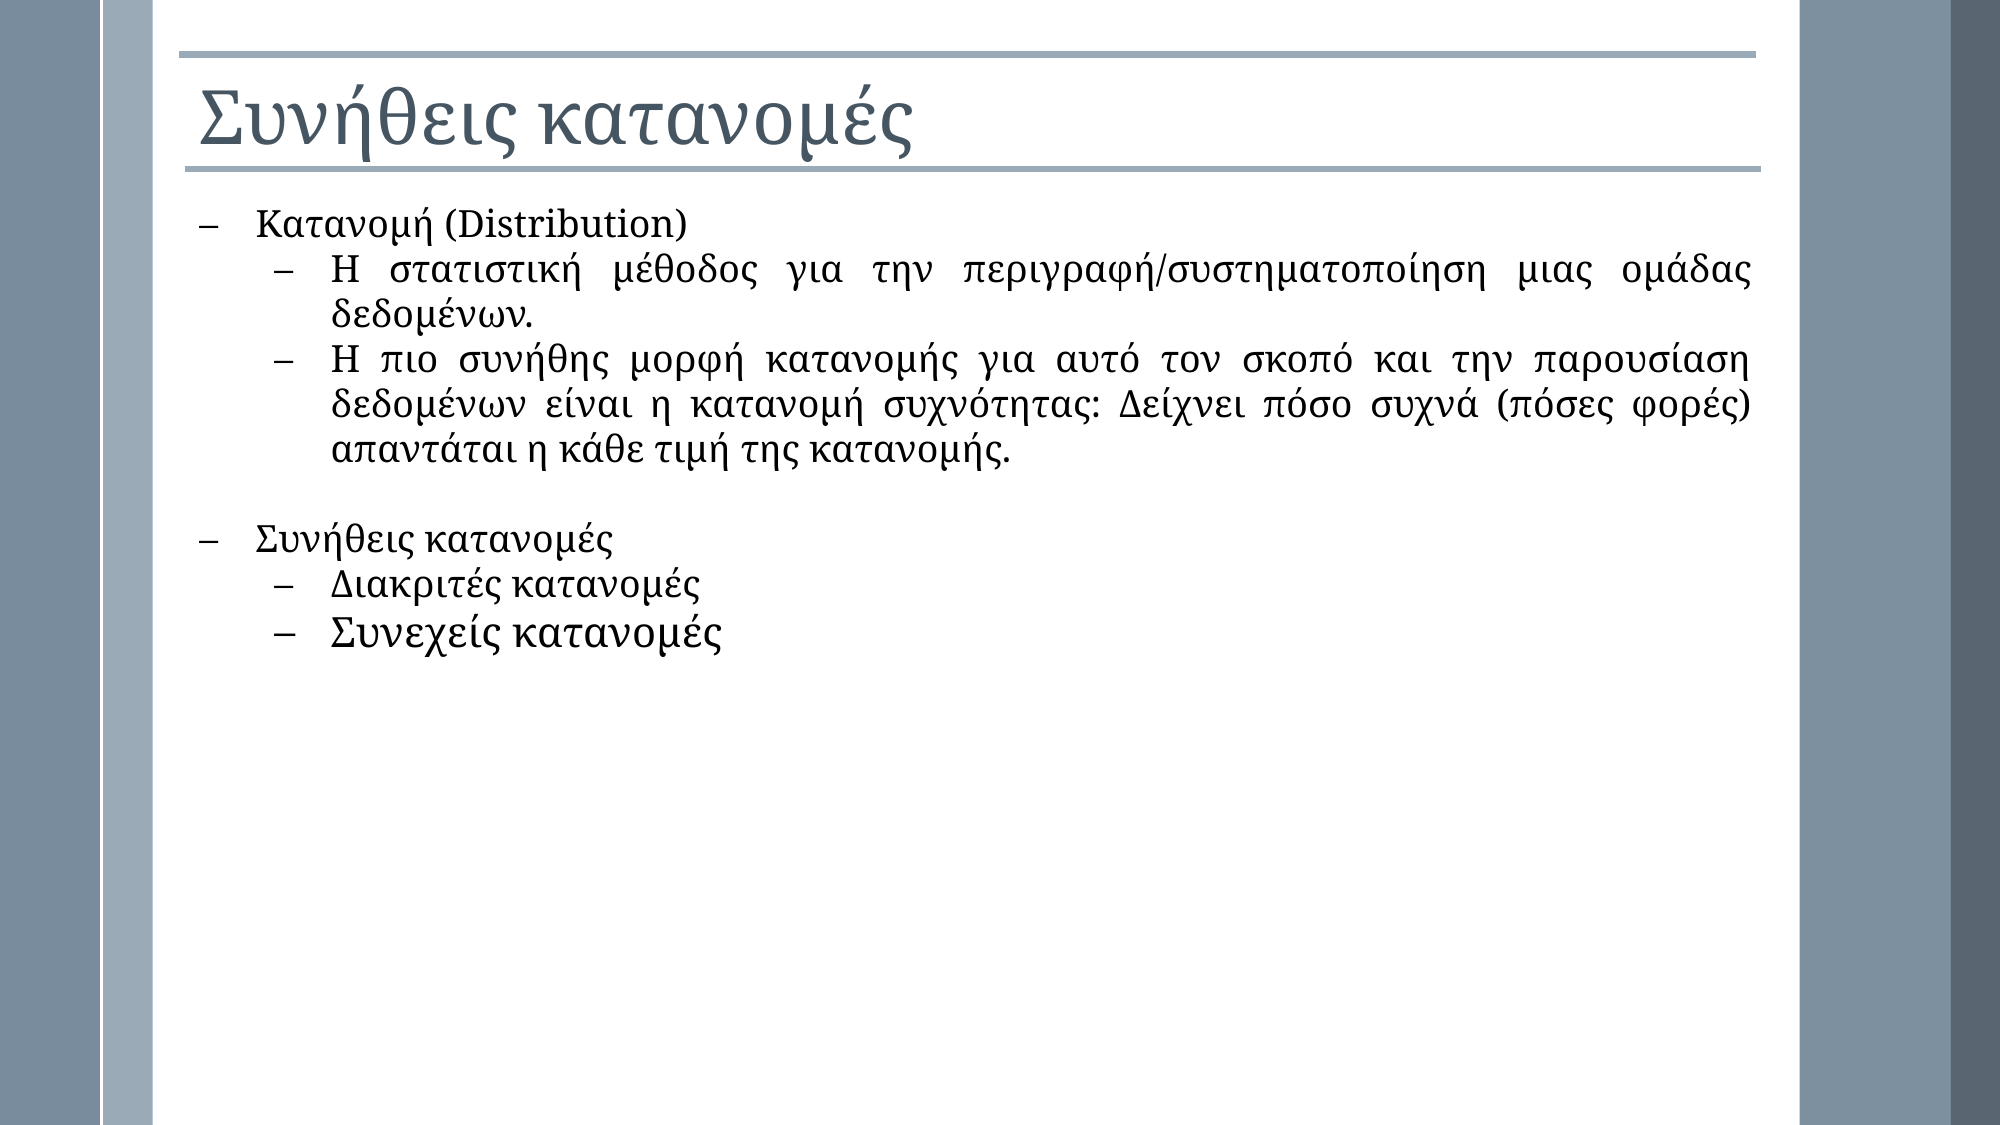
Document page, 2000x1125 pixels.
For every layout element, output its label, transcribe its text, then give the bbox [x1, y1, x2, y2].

text_box Κατανομή (Distribution) Η στατιστική μέθοδος για την περιγραφή/συστηματοποίηση μιας ομάδας δεδομένων. Η πιο συνήθης μορφή κατανομής για αυτό τον σκοπό και την παρουσίαση δεδομένων είναι η κατανομή συχνότητας: Δείχνει πόσο συχνά (πόσες φορές) απαντάται η κάθε τιμή της κατανομής. Συνήθεις κατανομές Διακριτές κατανομές Συνεχείς κατανομές [184, 192, 1768, 663]
text_box Συνήθεις κατανομές [184, 62, 1756, 167]
